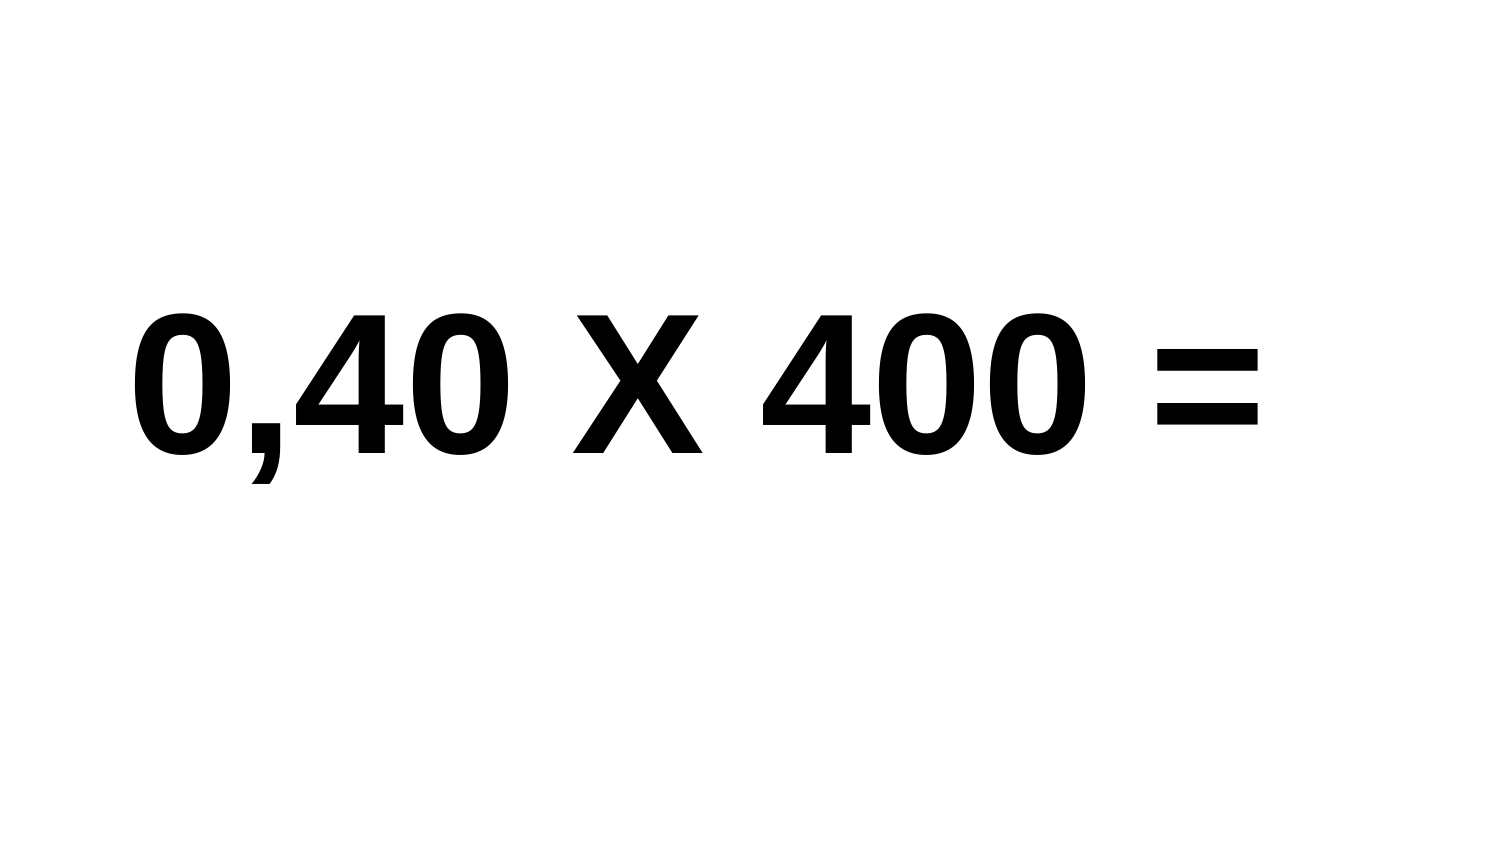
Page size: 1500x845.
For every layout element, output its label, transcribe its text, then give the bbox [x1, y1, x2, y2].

text_box 0,40 X 400 = [112, 318, 1388, 509]
